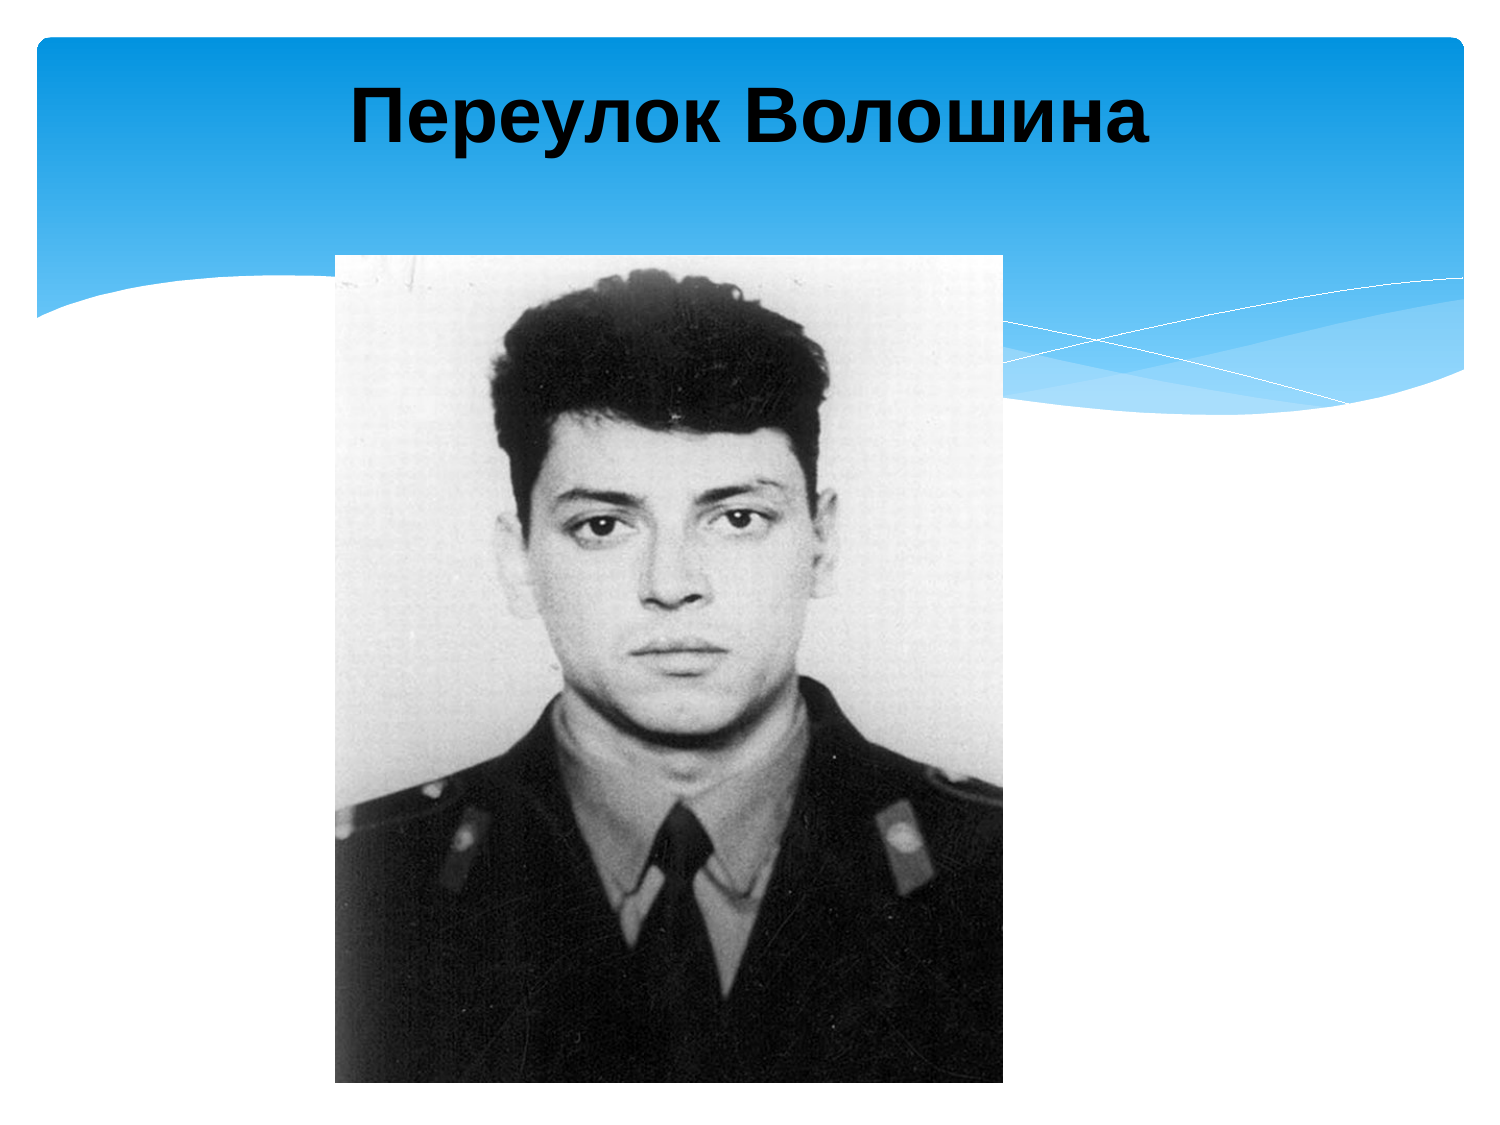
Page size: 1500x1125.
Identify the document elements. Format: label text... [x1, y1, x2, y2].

title Переулок Волошина [75, 55, 1425, 261]
picture [335, 255, 1003, 1084]
